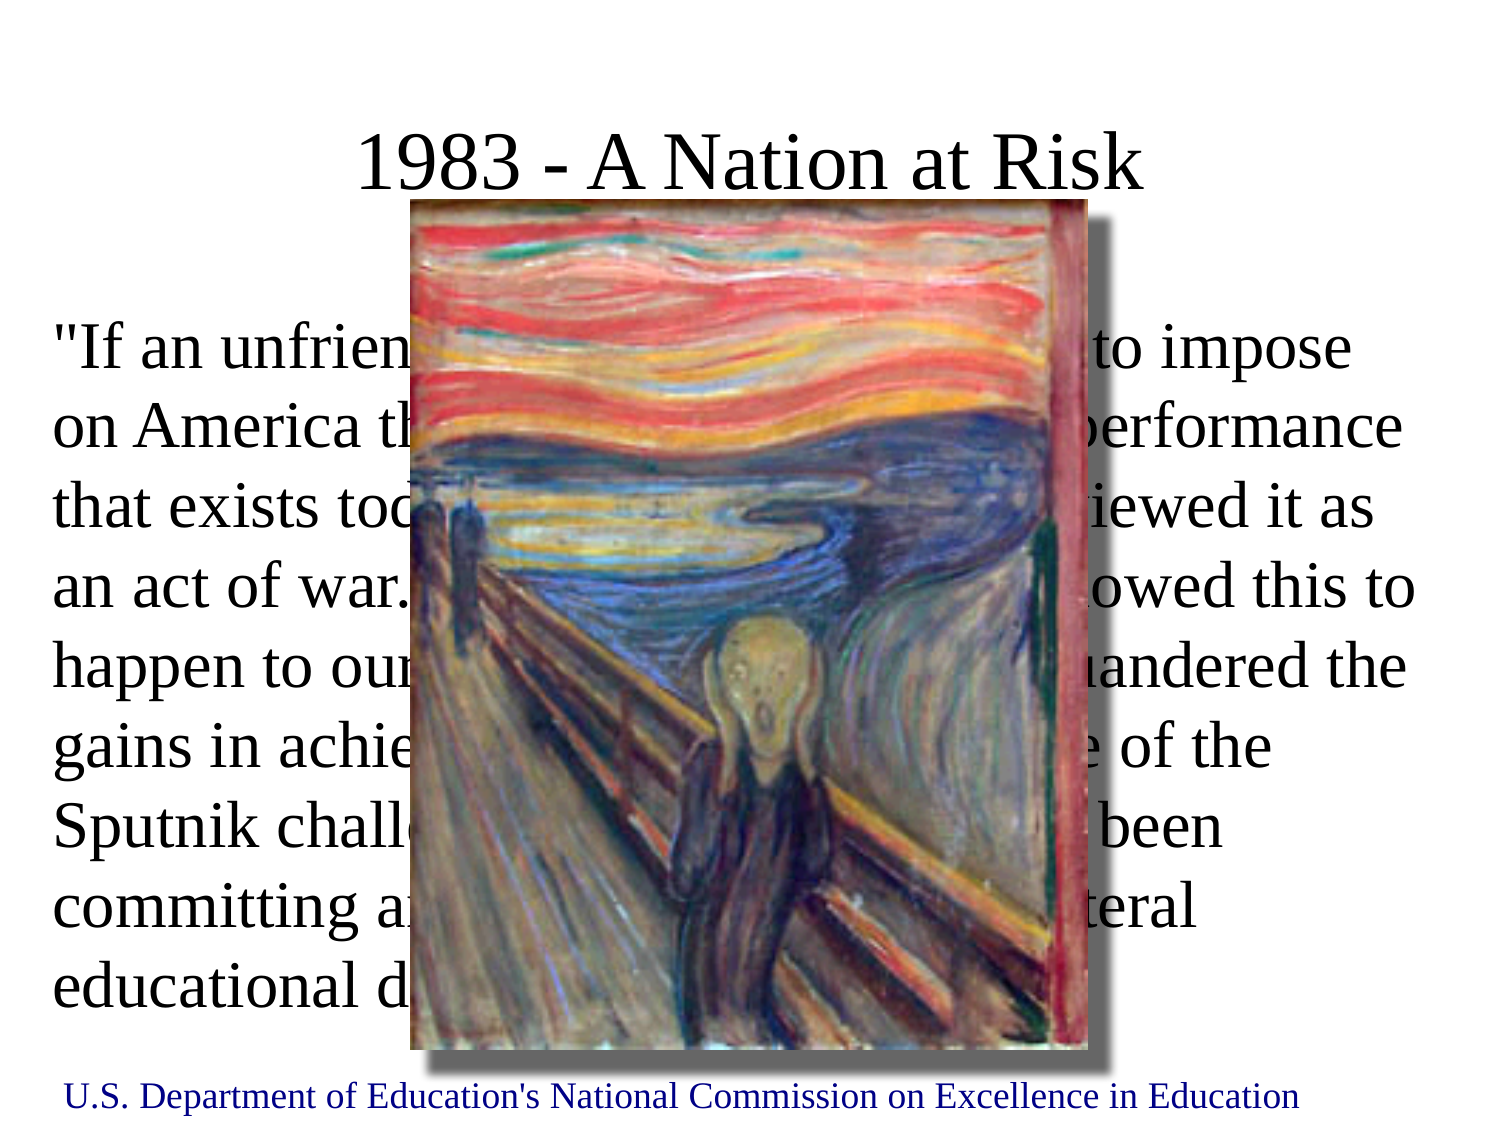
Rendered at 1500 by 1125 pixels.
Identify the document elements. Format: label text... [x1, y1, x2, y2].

text_box "If an unfriendly power had attempted to impose on America the mediocre educational performance that exists today, we might well have viewed it as an act of war. As it stands, we have allowed this to happen to ourselves. We have even squandered the gains in achievement made in the wake of the Sputnik challenge. We have, in effect, been committing an act of unthinking, unilateral educational disarmament.” (p.5) [37, 293, 405, 1029]
text_box "If an unfriendly power had attempted to impose on America the mediocre educational performance that exists today, we might well have viewed it as an act of war. As it stands, we have allowed this to happen to ourselves. We have even squandered the gains in achievement made in the wake of the Sputnik challenge. We have, in effect, been committing an act of unthinking, unilateral educational disarmament.” (p.5) [1118, 293, 1438, 1029]
text_box U.S. Department of Education's National Commission on Excellence in Education [48, 1063, 1317, 1124]
picture [410, 199, 1088, 1051]
title 1983 - A Nation at Risk [112, 62, 1388, 250]
